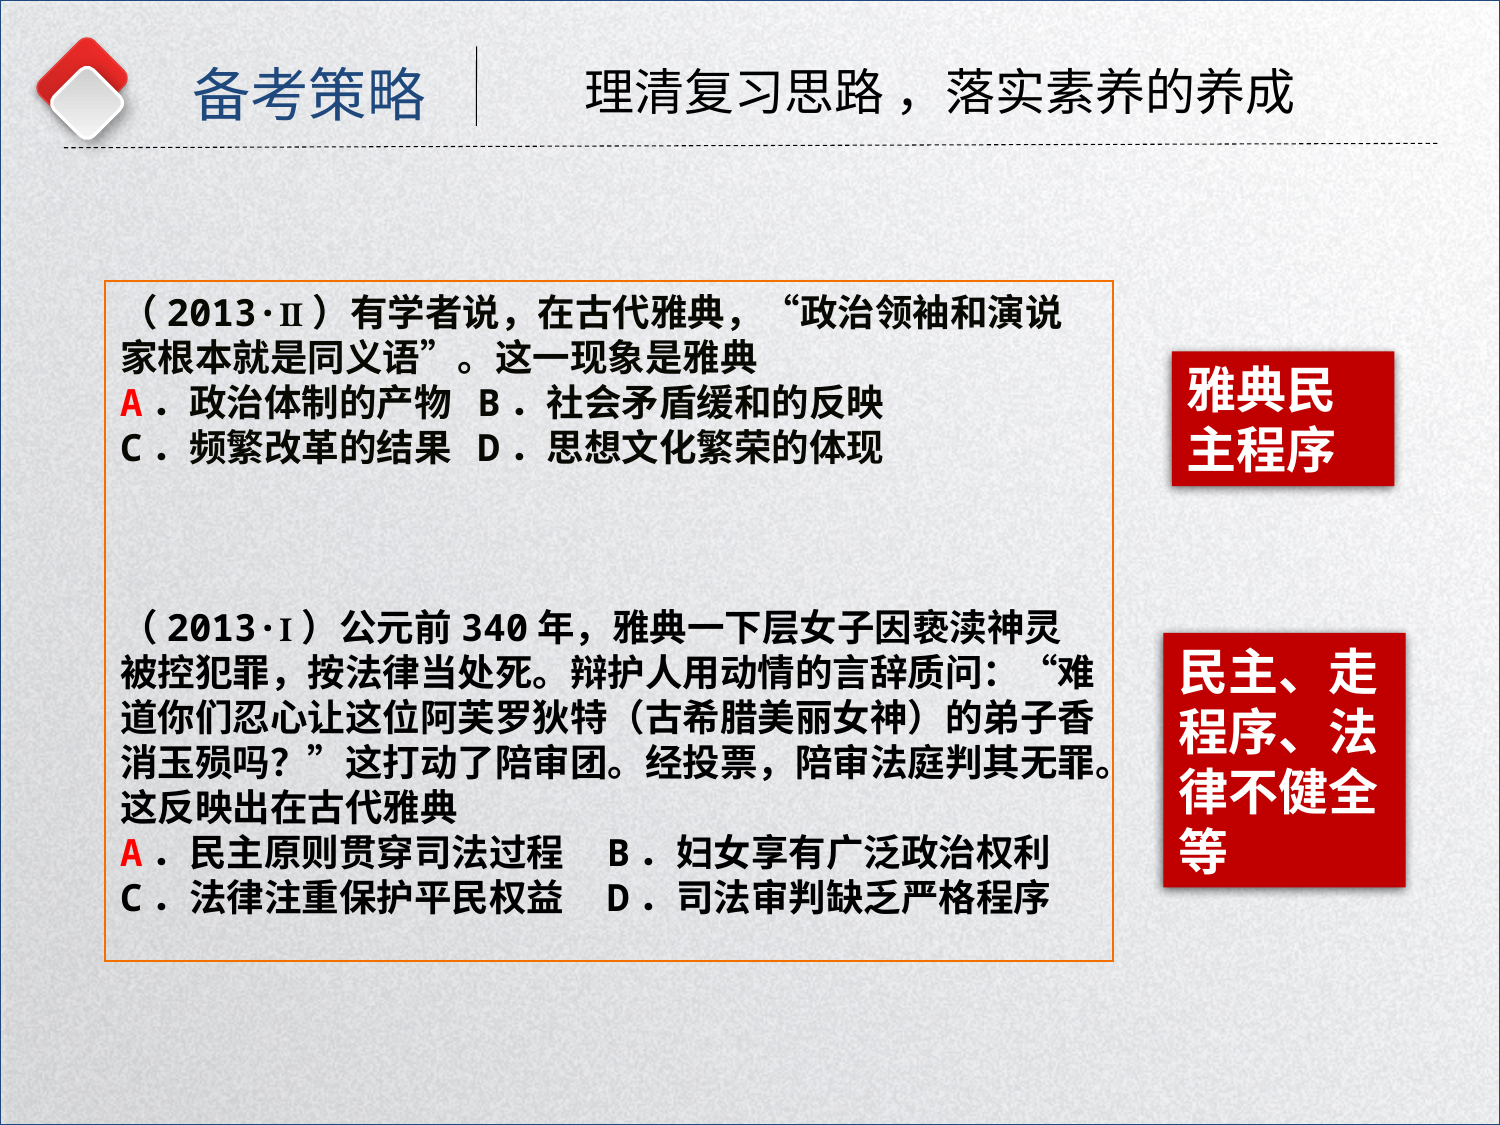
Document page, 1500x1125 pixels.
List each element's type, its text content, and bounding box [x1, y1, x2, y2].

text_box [63, 143, 1439, 148]
text_box [51, 67, 123, 139]
text_box [37, 38, 127, 104]
text_box （2013·Ⅱ）有学者说，在古代雅典，“政治领袖和演说家根本就是同义语”。这一现象是雅典 A．政治体制的产物 B．社会矛盾缓和的反映 C．频繁改革的结果 D．思想文化繁荣的体现 （2013·Ⅰ）公元前340年，雅典一下层女子因亵渎神灵被控犯罪，按法律当处死。辩护人用动情的言辞质问：“难道你们忍心让这位阿芙罗狄特（古希腊美丽女神）的弟子香消玉殒吗？”这打动了陪审团。经投票，陪审法庭判其无罪。这反映出在古代雅典 A．民主原则贯穿司法过程 B．妇女享有广泛政治权利 C．法律注重保护平民权益 D．司法审判缺乏严格程序 [104, 280, 1114, 962]
picture [1, 1, 1499, 1124]
text_box 雅典民主程序 [1171, 351, 1395, 487]
text_box 理清复习思路 ，落实素养的养成 [569, 53, 1311, 129]
text_box 备考策略 [143, 50, 475, 136]
text_box 民主、走程序、法律不健全等 [1163, 632, 1406, 888]
